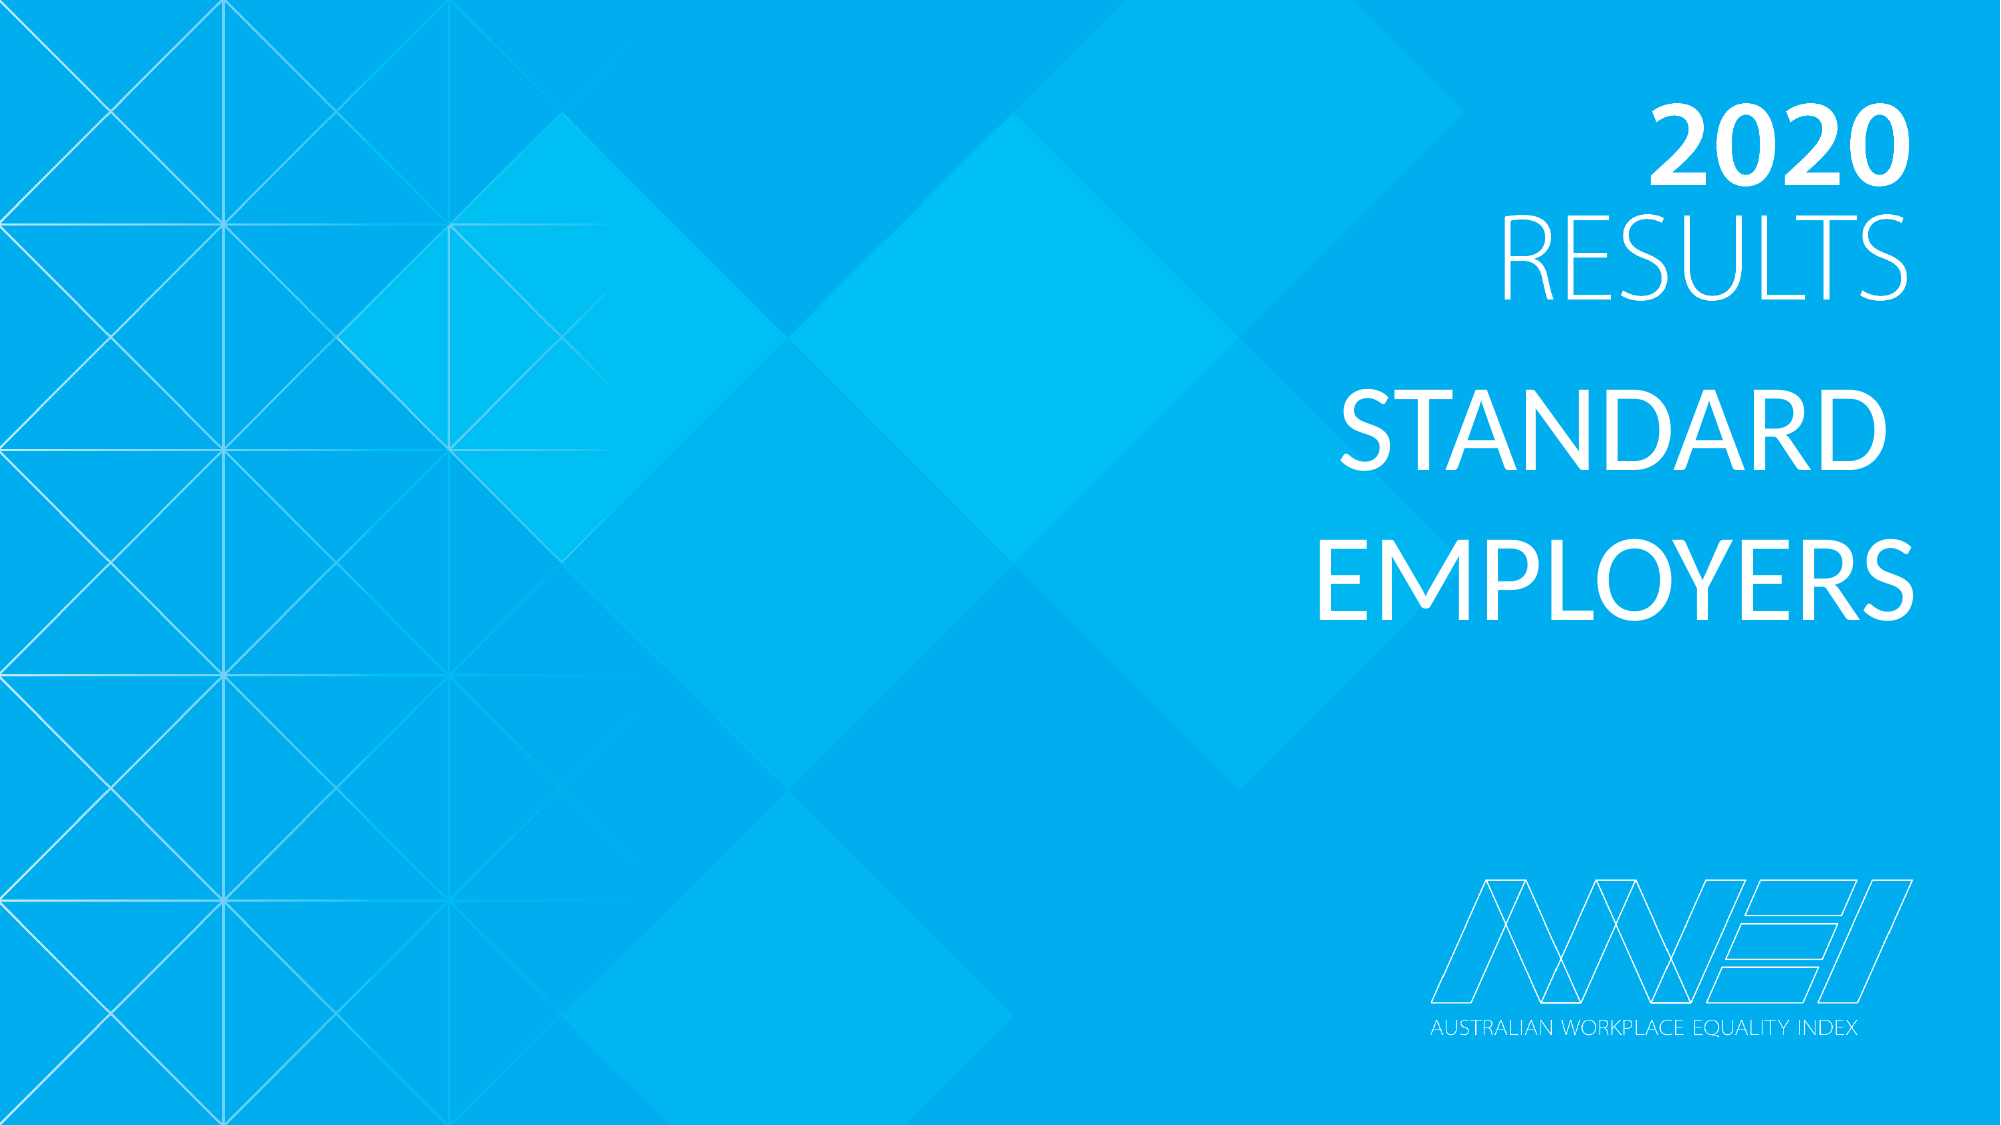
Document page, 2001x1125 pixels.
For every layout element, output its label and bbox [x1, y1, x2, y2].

picture [1552, 540, 1593, 619]
picture [1527, 390, 1588, 469]
picture [1598, 540, 1671, 620]
picture [1675, 390, 1743, 469]
picture [1505, 216, 1552, 299]
picture [1804, 540, 1858, 619]
picture [1786, 104, 1839, 184]
picture [0, 672, 83, 679]
picture [1865, 540, 1912, 620]
picture [446, 224, 579, 451]
picture [1673, 540, 1732, 619]
picture [1797, 216, 1856, 299]
picture [1822, 390, 1885, 469]
picture [1762, 216, 1804, 299]
picture [1622, 215, 1667, 300]
picture [1851, 104, 1908, 186]
picture [1717, 104, 1774, 186]
picture [1607, 390, 1670, 469]
picture [1447, 390, 1515, 469]
picture [1320, 540, 1366, 619]
picture [1685, 216, 1741, 300]
picture [1488, 540, 1538, 619]
picture [1862, 215, 1906, 300]
picture [1395, 390, 1452, 469]
picture [1342, 390, 1389, 470]
picture [0, 0, 350, 1125]
picture [1383, 540, 1468, 619]
picture [1755, 390, 1809, 469]
picture [1652, 104, 1705, 184]
picture [1568, 216, 1610, 299]
picture [1742, 540, 1788, 619]
